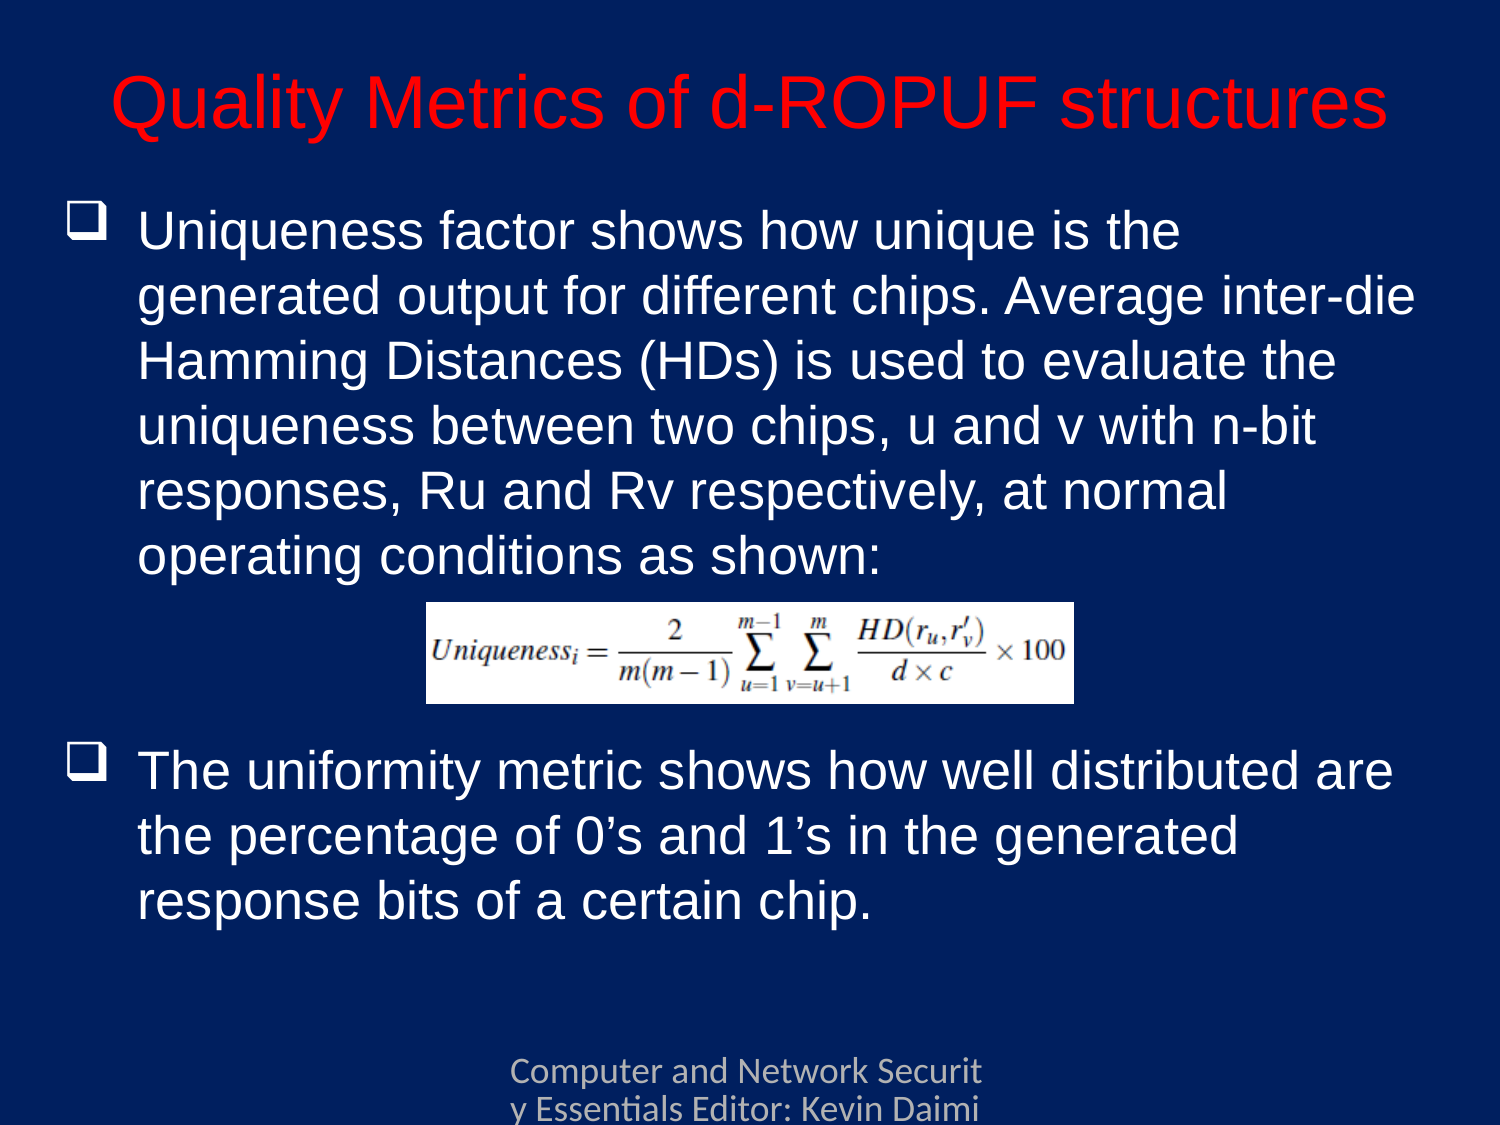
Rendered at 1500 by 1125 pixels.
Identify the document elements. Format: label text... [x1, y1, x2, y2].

footer Computer and Network Security Essentials Editor: Kevin Daimi Associate Editors: Guillermo Francia, Levent Ertaul, Luis H. Encinas, Eman El-Sheikh Published by Springer [510, 1046, 990, 1103]
list Uniqueness factor shows how unique is the generated output for different chips. Average inter-die Hamming Distances (HDs) is used to evaluate the uniqueness between two chips, u and v with n-bit responses, Ru and Rv respectively, at normal operating conditions as shown: [62, 195, 1437, 589]
text_box The uniformity metric shows how well distributed are the percentage of 0’s and 1’s in the generated response bits of a certain chip. [62, 735, 1437, 931]
title Quality Metrics of d-ROPUF structures [44, 53, 1456, 145]
picture [426, 601, 1074, 704]
